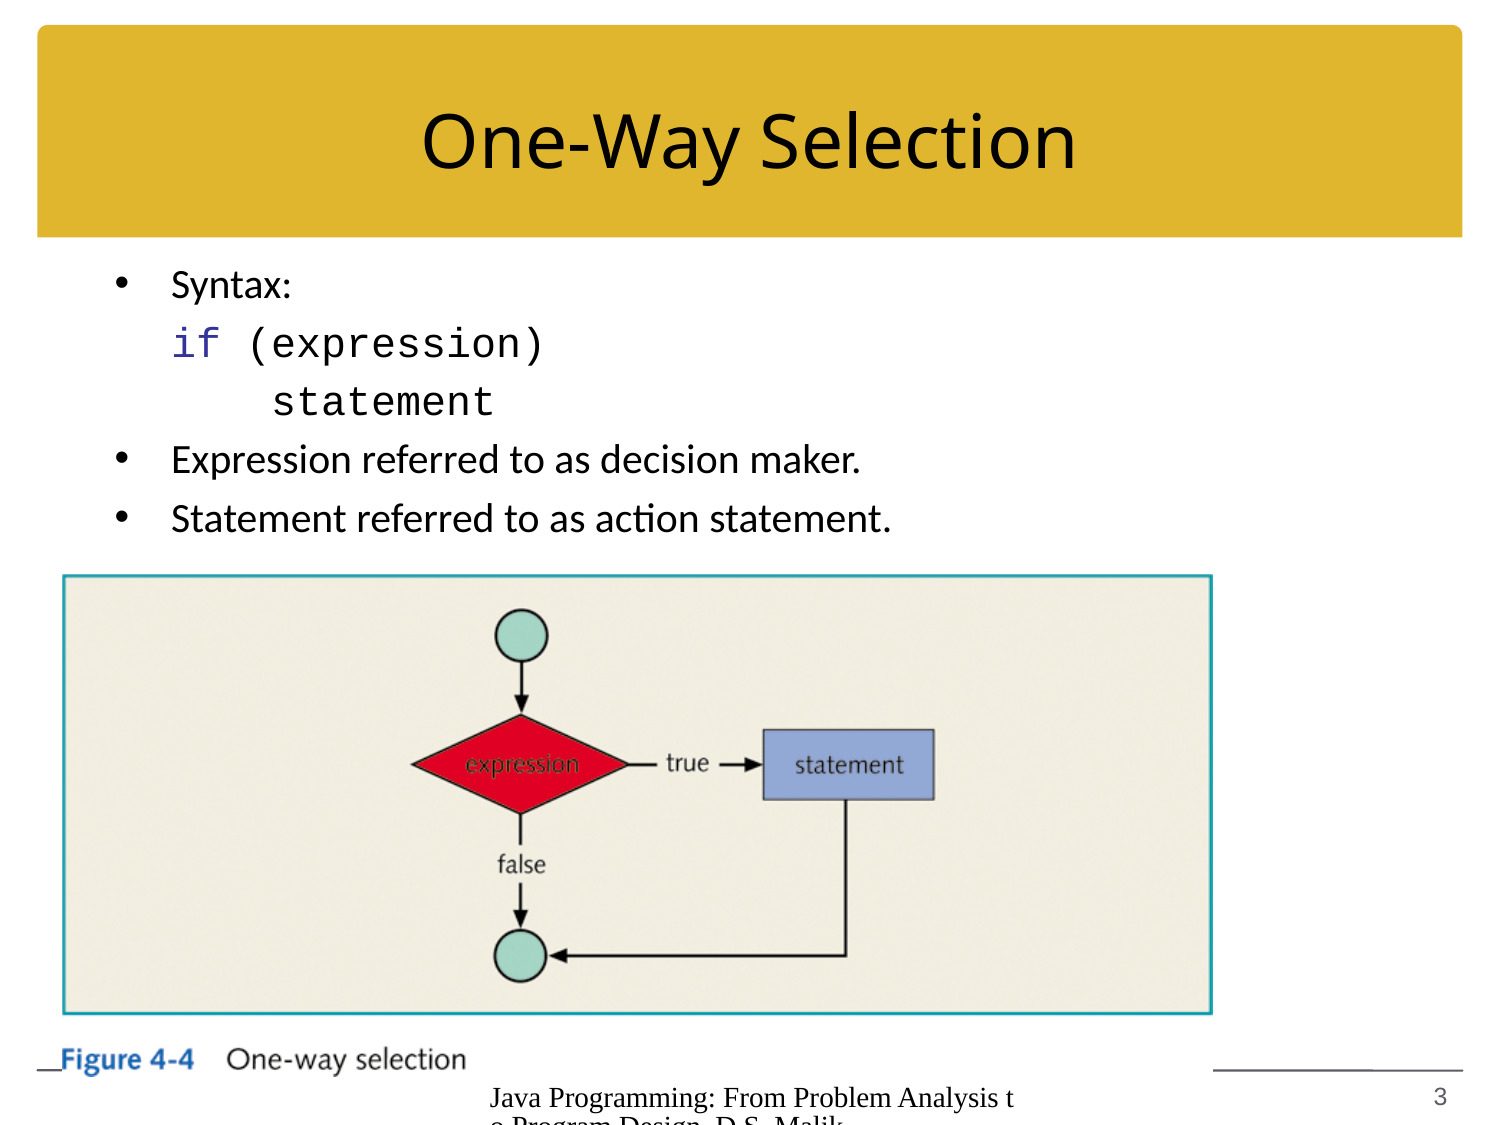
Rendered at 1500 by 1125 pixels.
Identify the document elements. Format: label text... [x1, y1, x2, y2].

title One-Way Selection [49, 44, 1451, 233]
picture [62, 574, 1213, 1078]
slide_number 3 [1112, 1069, 1463, 1123]
footer Java Programming: From Problem Analysis to Program Design, D.S. Malik [474, 1091, 1038, 1123]
text_box Syntax: if (expression) statement Expression referred to as decision maker. Statement referred to as action statement. [99, 249, 1138, 561]
